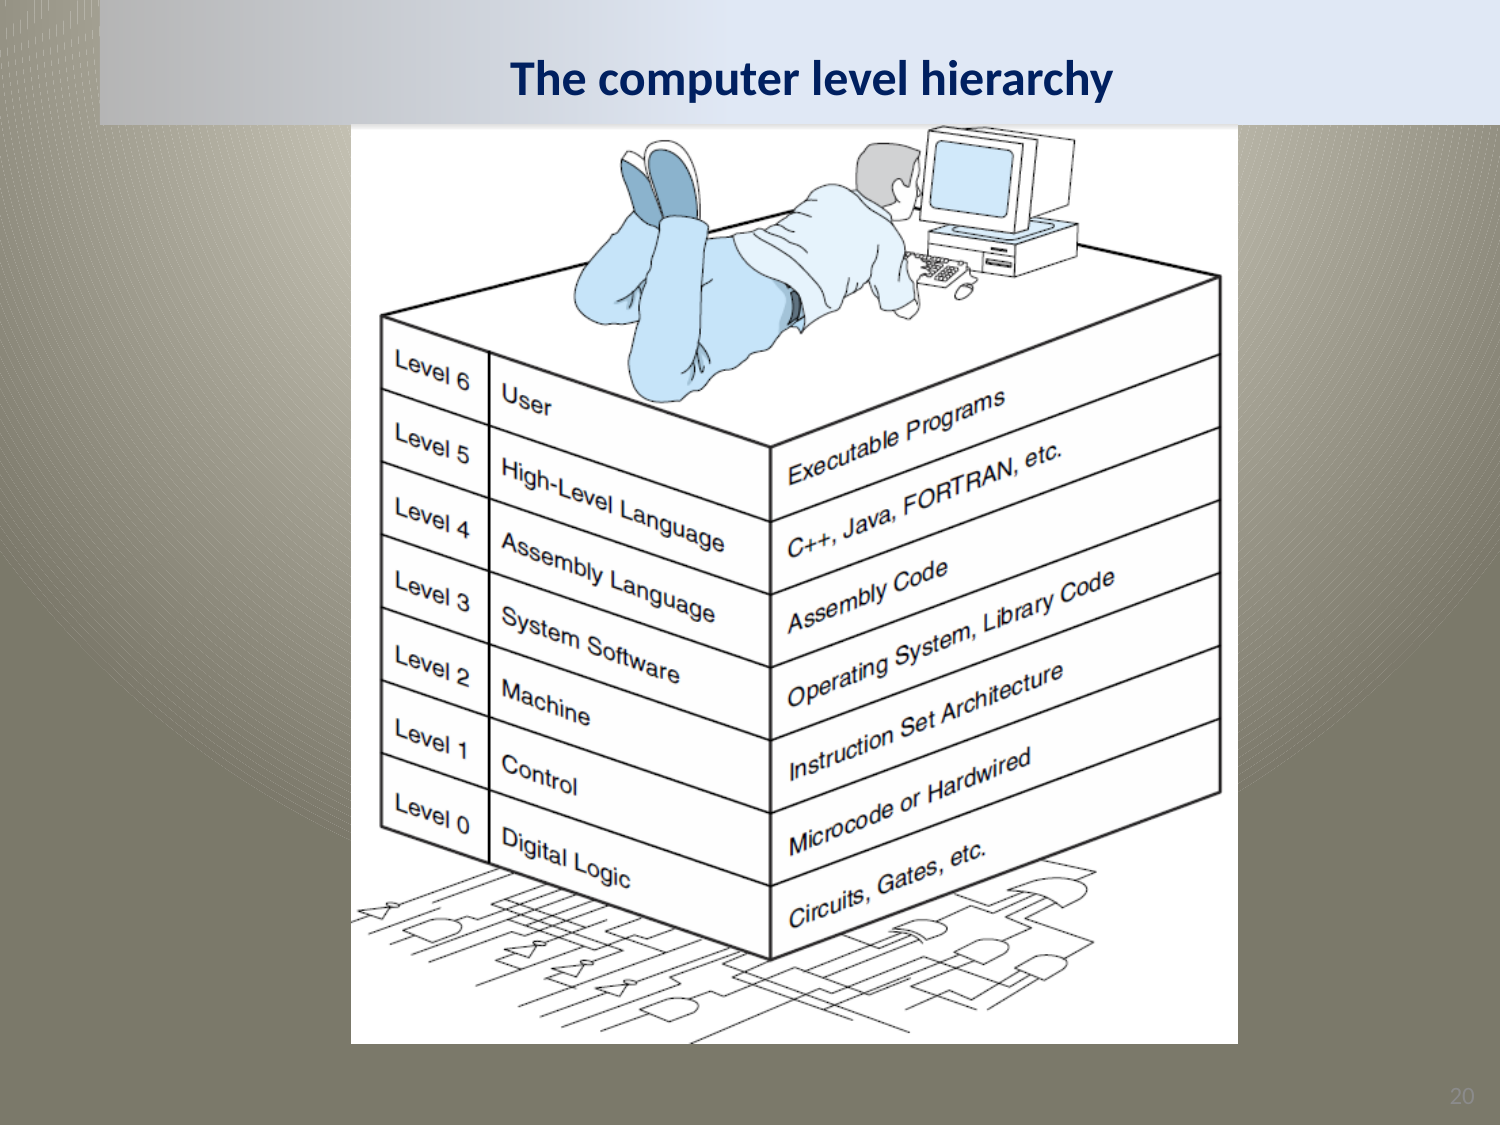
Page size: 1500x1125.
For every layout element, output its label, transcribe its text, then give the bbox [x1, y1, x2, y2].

title The computer level hierarchy [135, 37, 1500, 113]
picture [351, 124, 1238, 1044]
